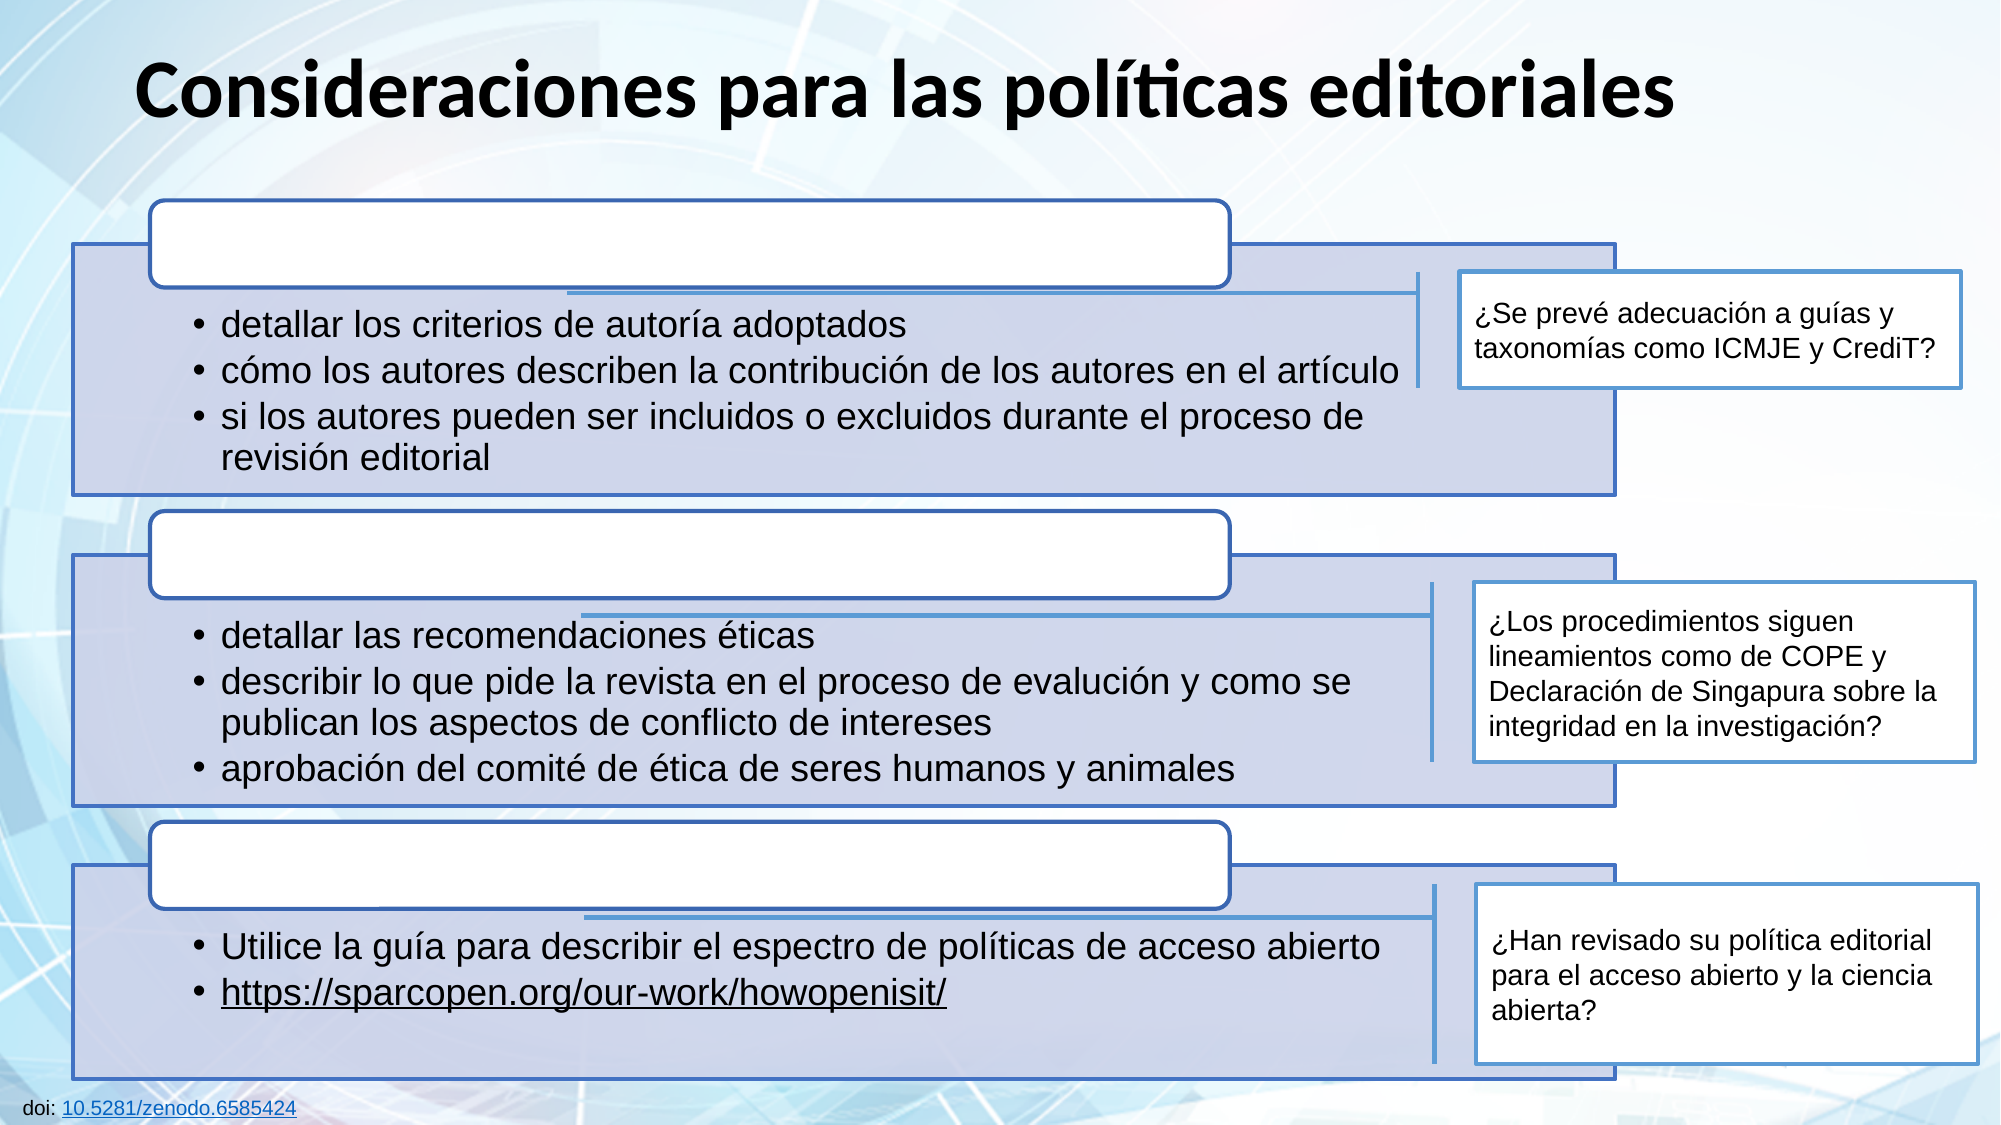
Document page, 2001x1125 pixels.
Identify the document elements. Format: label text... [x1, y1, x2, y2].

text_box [72, 200, 1616, 1080]
text_box ¿Han revisado su política editorial para el acceso abierto y la ciencia abierta? [1619, 883, 1978, 1065]
text_box ¿Se prevé adecuación a guías y taxonomías como ICMJE y CrediT? [1619, 271, 1961, 388]
text_box Consideraciones para las políticas editoriales [120, 27, 1847, 143]
text_box ¿Los procedimientos siguen lineamientos como de COPE y Declaración de Singapura sobre la integridad en la investigación? [1619, 581, 1975, 763]
text_box doi: 10.5281/zenodo.6585424 [7, 1087, 327, 1125]
picture [0, 0, 2001, 1125]
